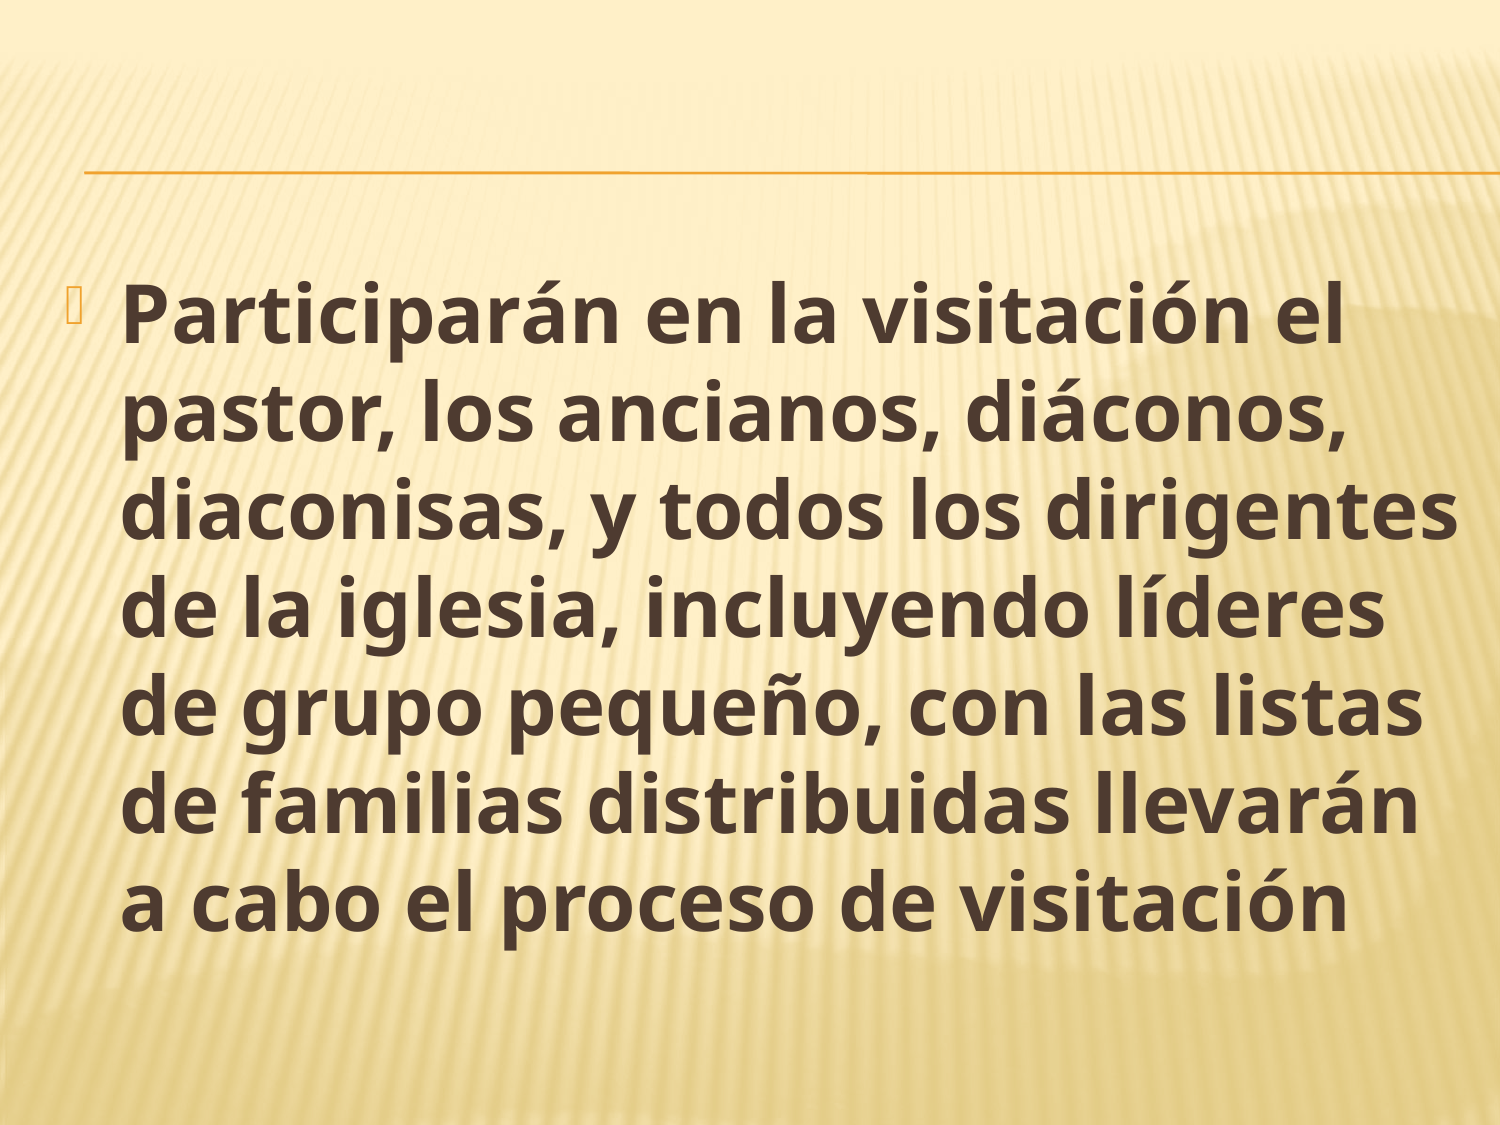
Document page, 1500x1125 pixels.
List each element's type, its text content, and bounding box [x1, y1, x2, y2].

list Participarán en la visitación el pastor, los ancianos, diáconos, diaconisas, y todos los dirigentes de la iglesia, incluyendo líderes de grupo pequeño, con las listas de familias distribuidas llevarán a cabo el proceso de visitación [50, 254, 1475, 998]
